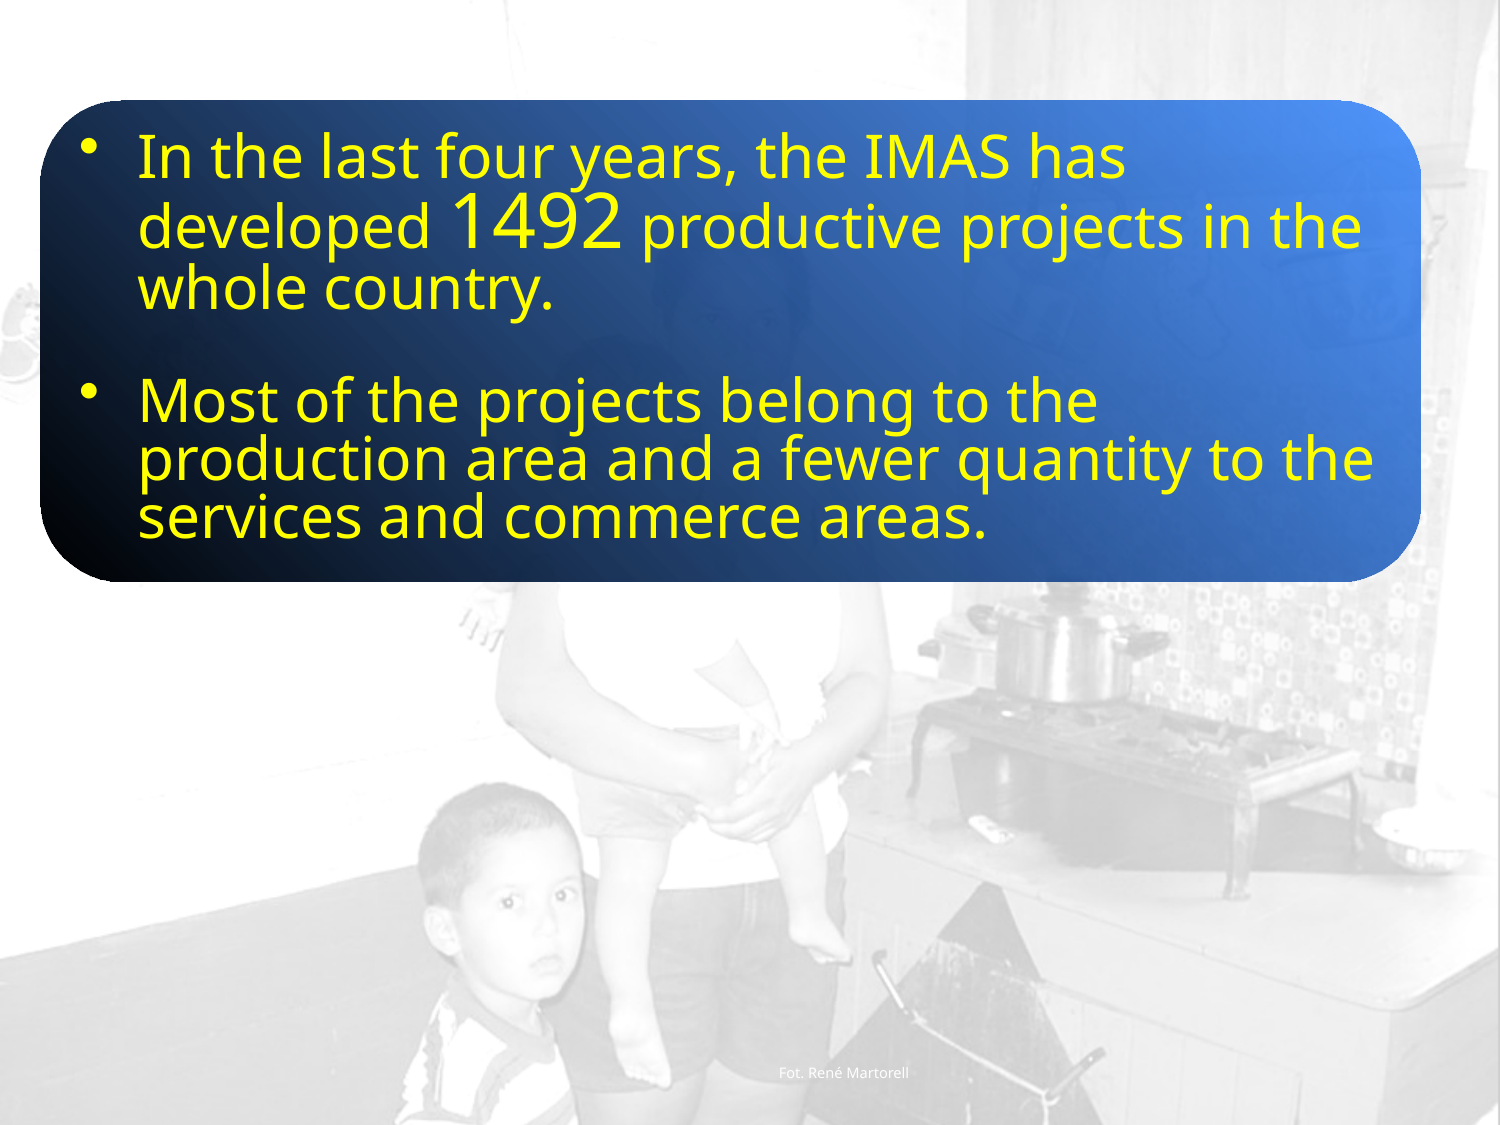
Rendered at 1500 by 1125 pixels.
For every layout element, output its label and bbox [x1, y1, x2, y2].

text_box [0, 0, 1500, 1125]
